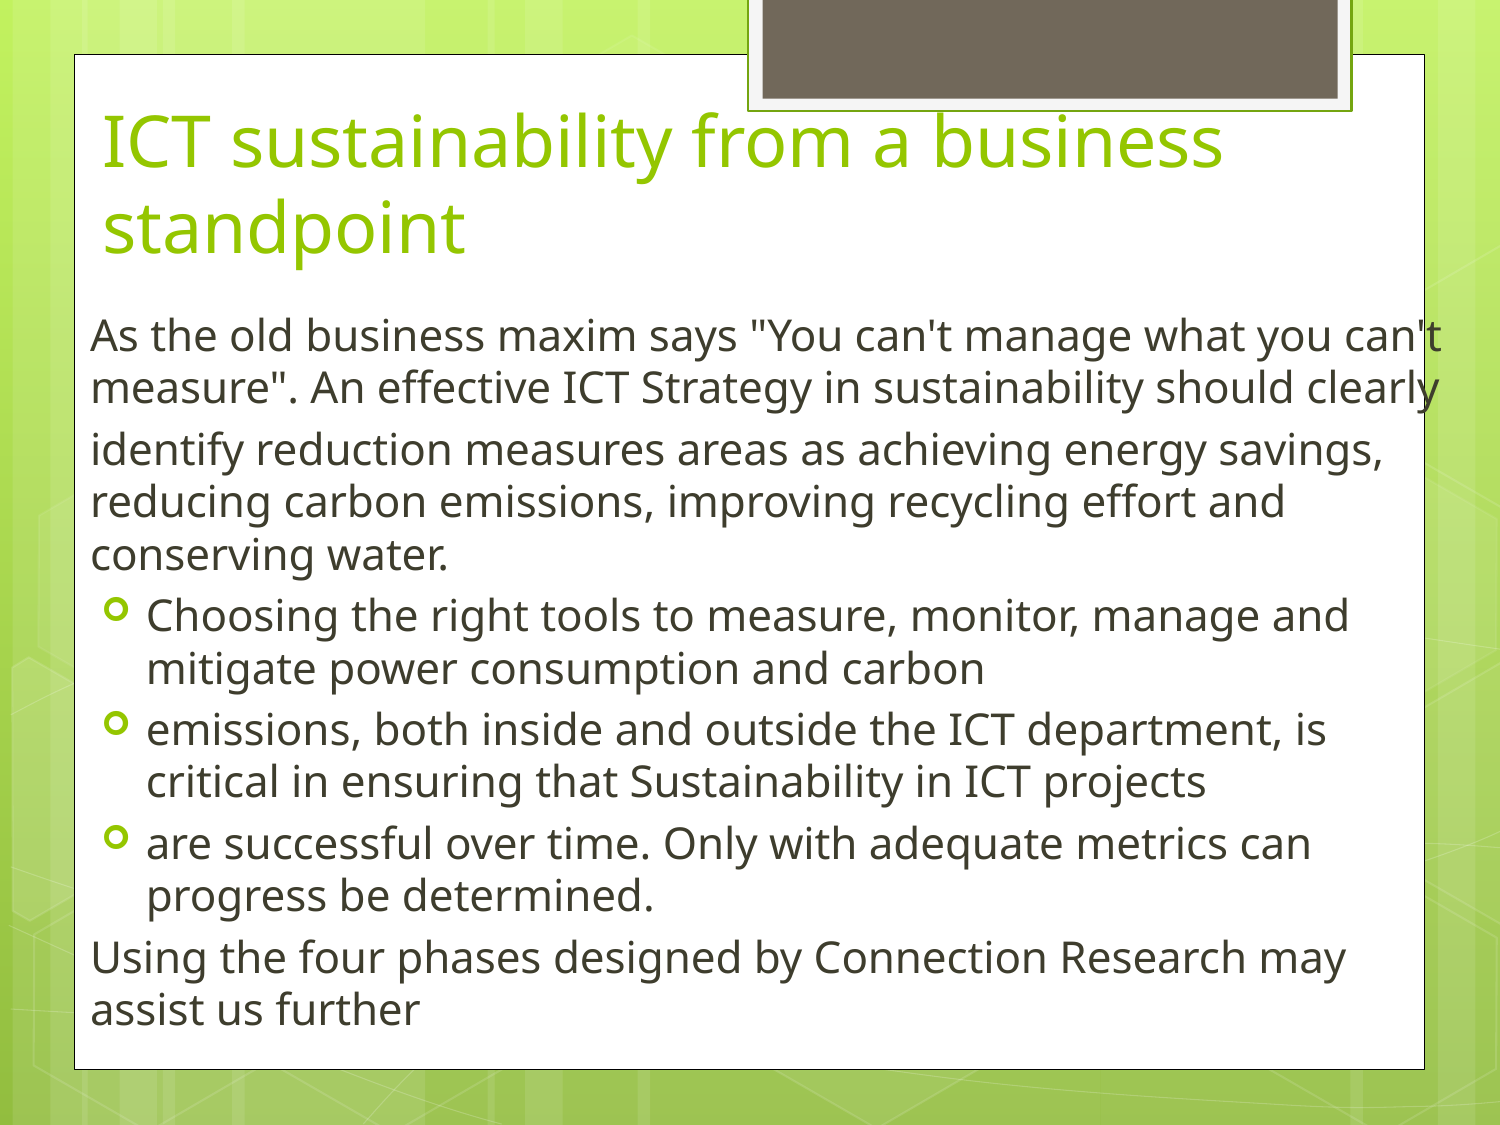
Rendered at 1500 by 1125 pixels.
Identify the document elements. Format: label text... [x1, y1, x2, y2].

list As the old business maxim says "You can't manage what you can't measure". An effective ICT Strategy in sustainability should clearly identify reduction measures areas as achieving energy savings, reducing carbon emissions, improving recycling effort and conserving water. Choosing the right tools to measure, monitor, manage and mitigate power consumption and carbon emissions, both inside and outside the ICT department, is critical in ensuring that Sustainability in ICT projects are successful over time. Only with adequate metrics can progress be determined. Using the four phases designed by Connection Research may assist us further [75, 299, 1463, 1063]
title ICT sustainability from a business standpoint [87, 87, 1438, 275]
